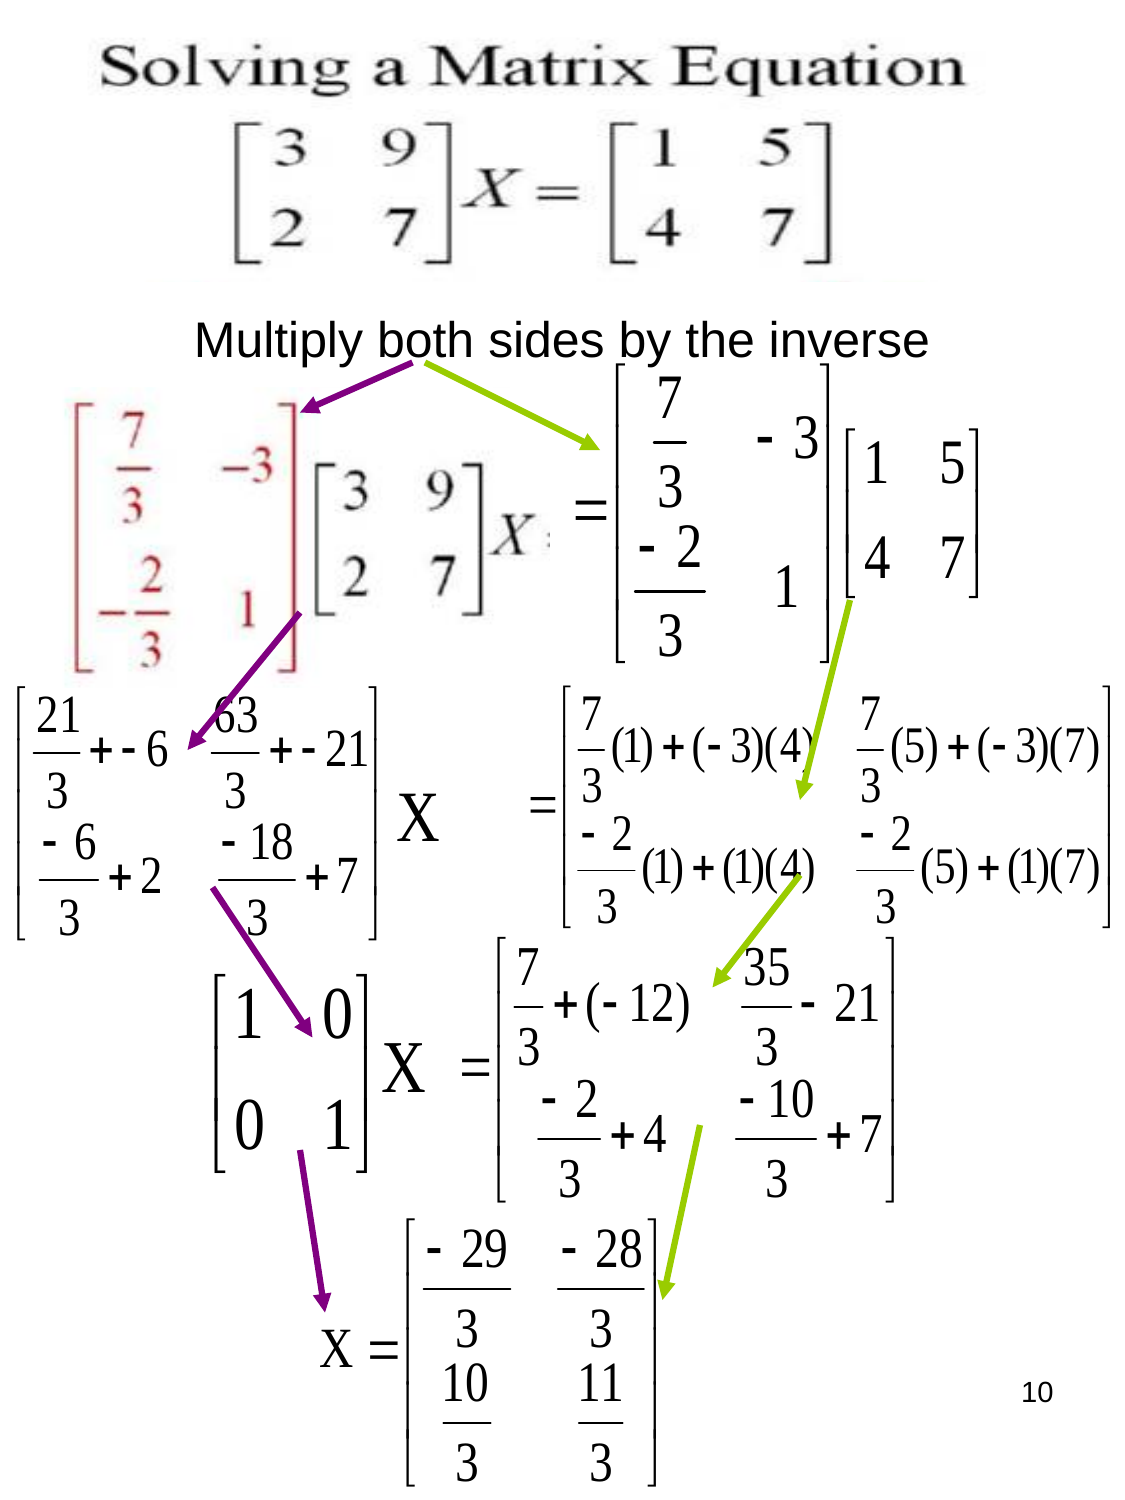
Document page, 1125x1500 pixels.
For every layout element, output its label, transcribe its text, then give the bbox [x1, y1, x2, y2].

slide_number 10 [806, 1365, 1069, 1471]
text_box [387, 774, 454, 854]
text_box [449, 924, 912, 1216]
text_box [312, 1205, 674, 1500]
picture [49, 387, 551, 688]
text_box Multiply both sides by the inverse [179, 299, 946, 375]
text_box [519, 674, 1125, 941]
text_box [562, 349, 999, 673]
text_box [6, 674, 393, 954]
picture [87, 24, 988, 283]
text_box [199, 962, 438, 1187]
